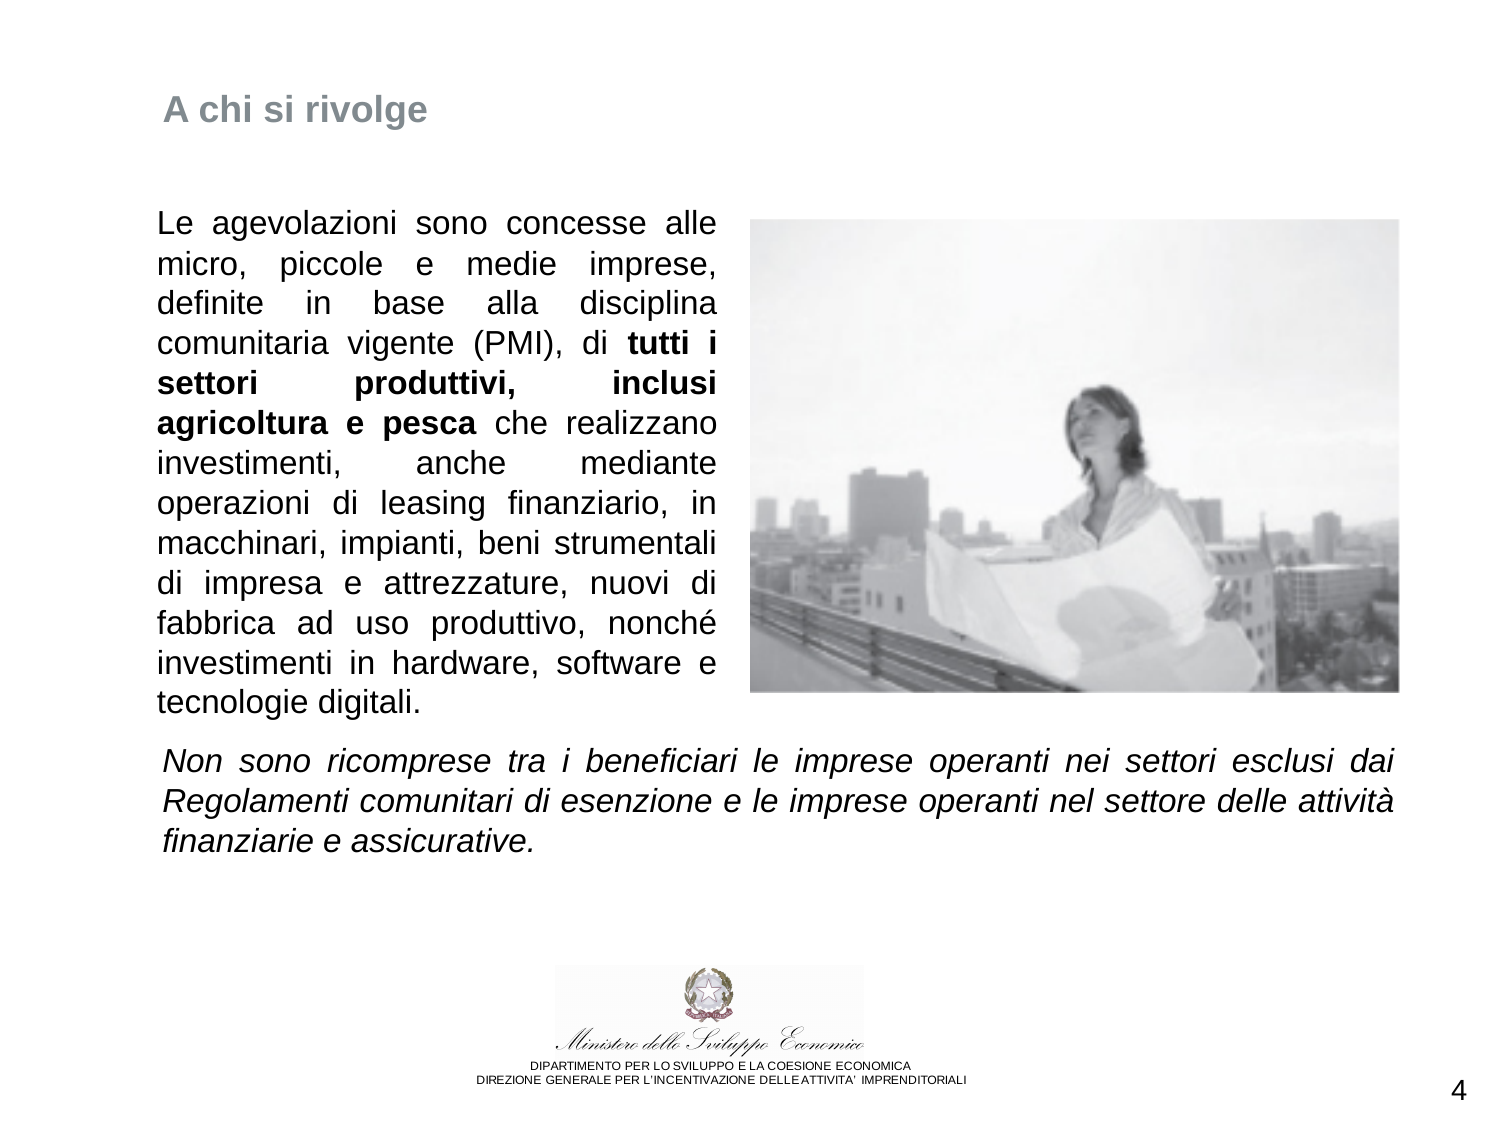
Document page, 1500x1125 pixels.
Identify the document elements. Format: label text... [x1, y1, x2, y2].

text_box A chi si rivolge [147, 78, 1341, 146]
picture [229, 963, 1211, 1099]
picture [749, 219, 1412, 693]
slide_number 4 [1132, 1063, 1483, 1125]
text_box Le agevolazioni sono concesse alle micro, piccole e medie imprese, definite in base alla disciplina comunitaria vigente (PMI), di tutti i settori produttivi, inclusi agricoltura e pesca che realizzano investimenti, anche mediante operazioni di leasing finanziario, in macchinari, impianti, beni strumentali di impresa e attrezzature, nuovi di fabbrica ad uso produttivo, nonché investimenti in hardware, software e tecnologie digitali. [142, 194, 733, 728]
text_box Non sono ricomprese tra i beneficiari le imprese operanti nei settori esclusi dai Regolamenti comunitari di esenzione e le imprese operanti nel settore delle attività finanziarie e assicurative. [147, 692, 1412, 941]
